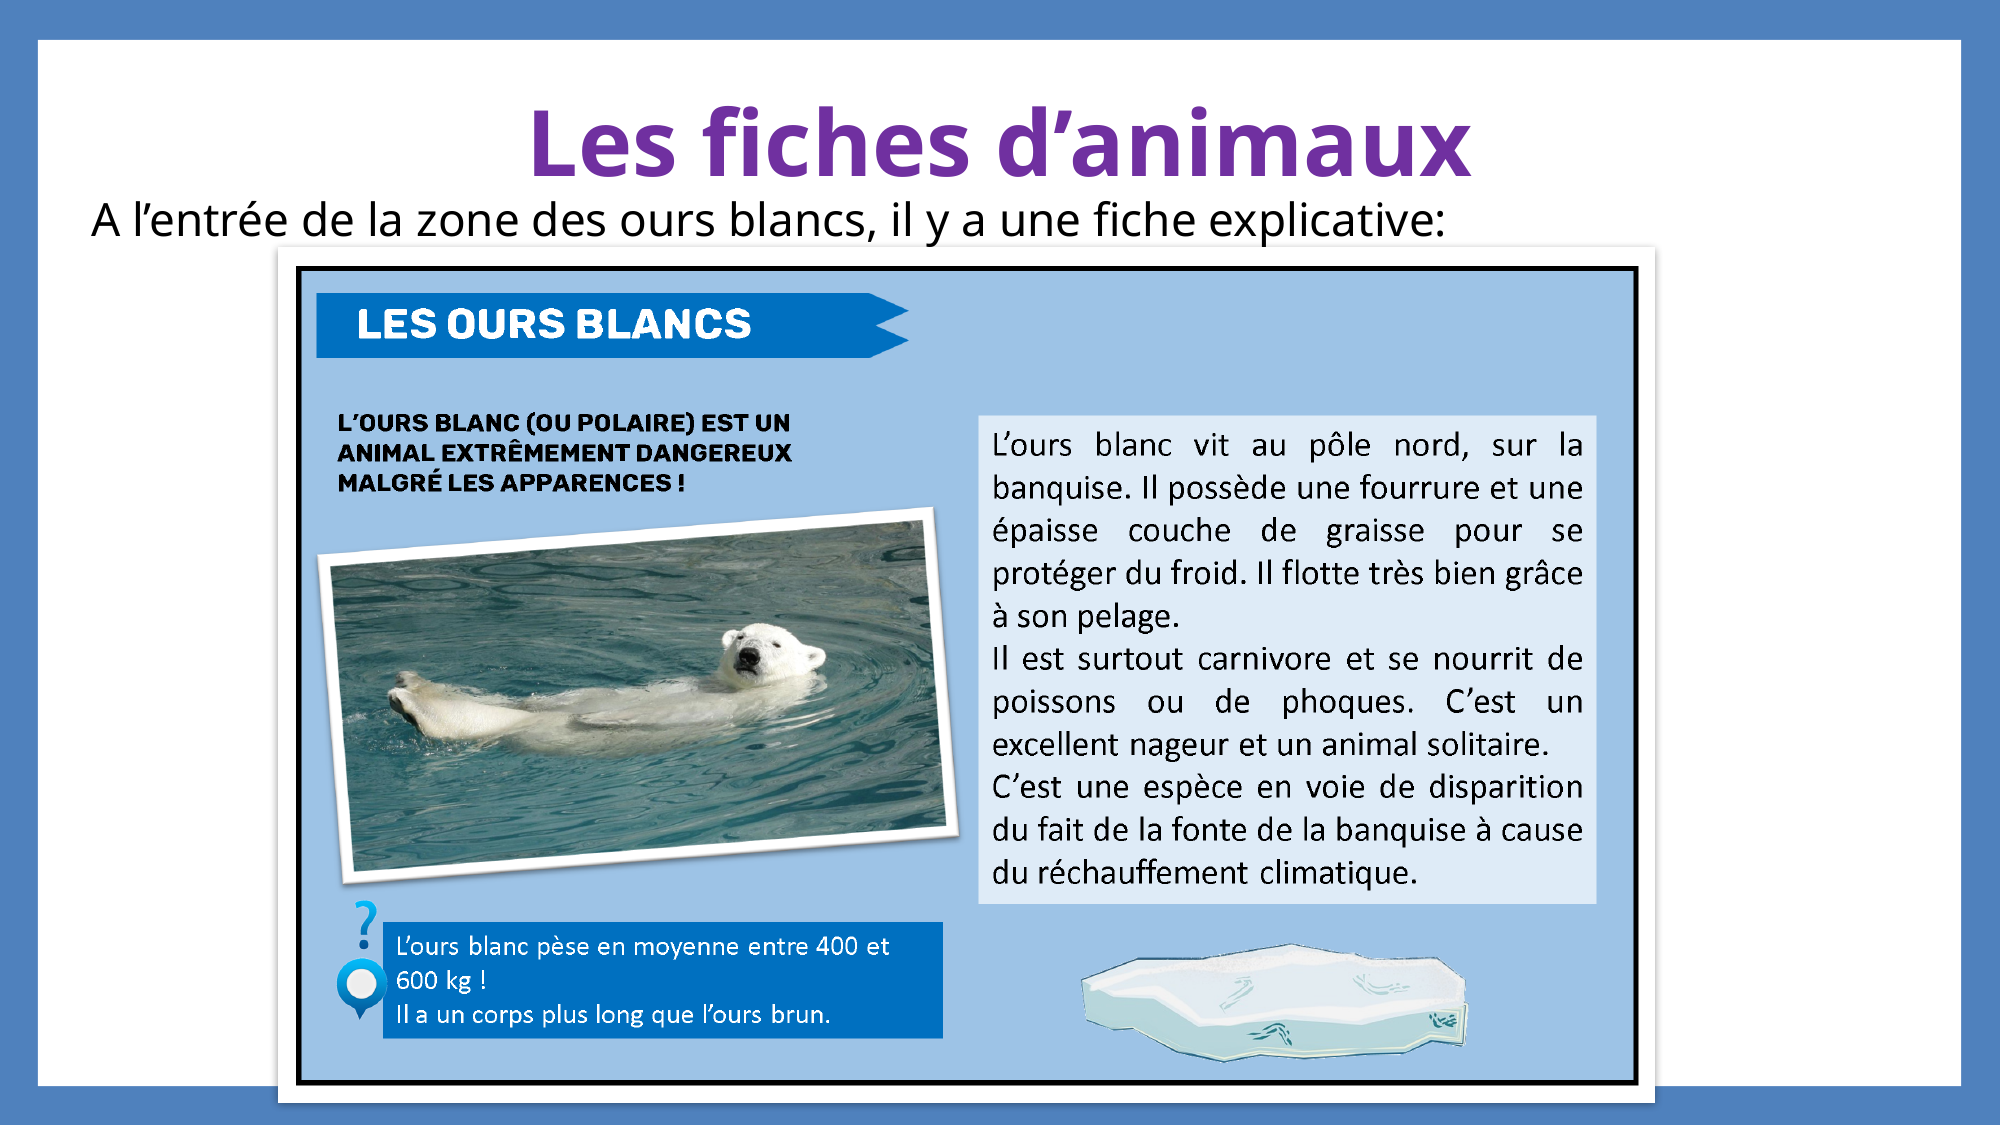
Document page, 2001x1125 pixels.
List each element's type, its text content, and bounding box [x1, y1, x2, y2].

title Les fiches d’animaux [212, 47, 1788, 248]
picture [291, 261, 1642, 1089]
list A l’entrée de la zone des ours blancs, il y a une fiche explicative: [68, 189, 1729, 958]
